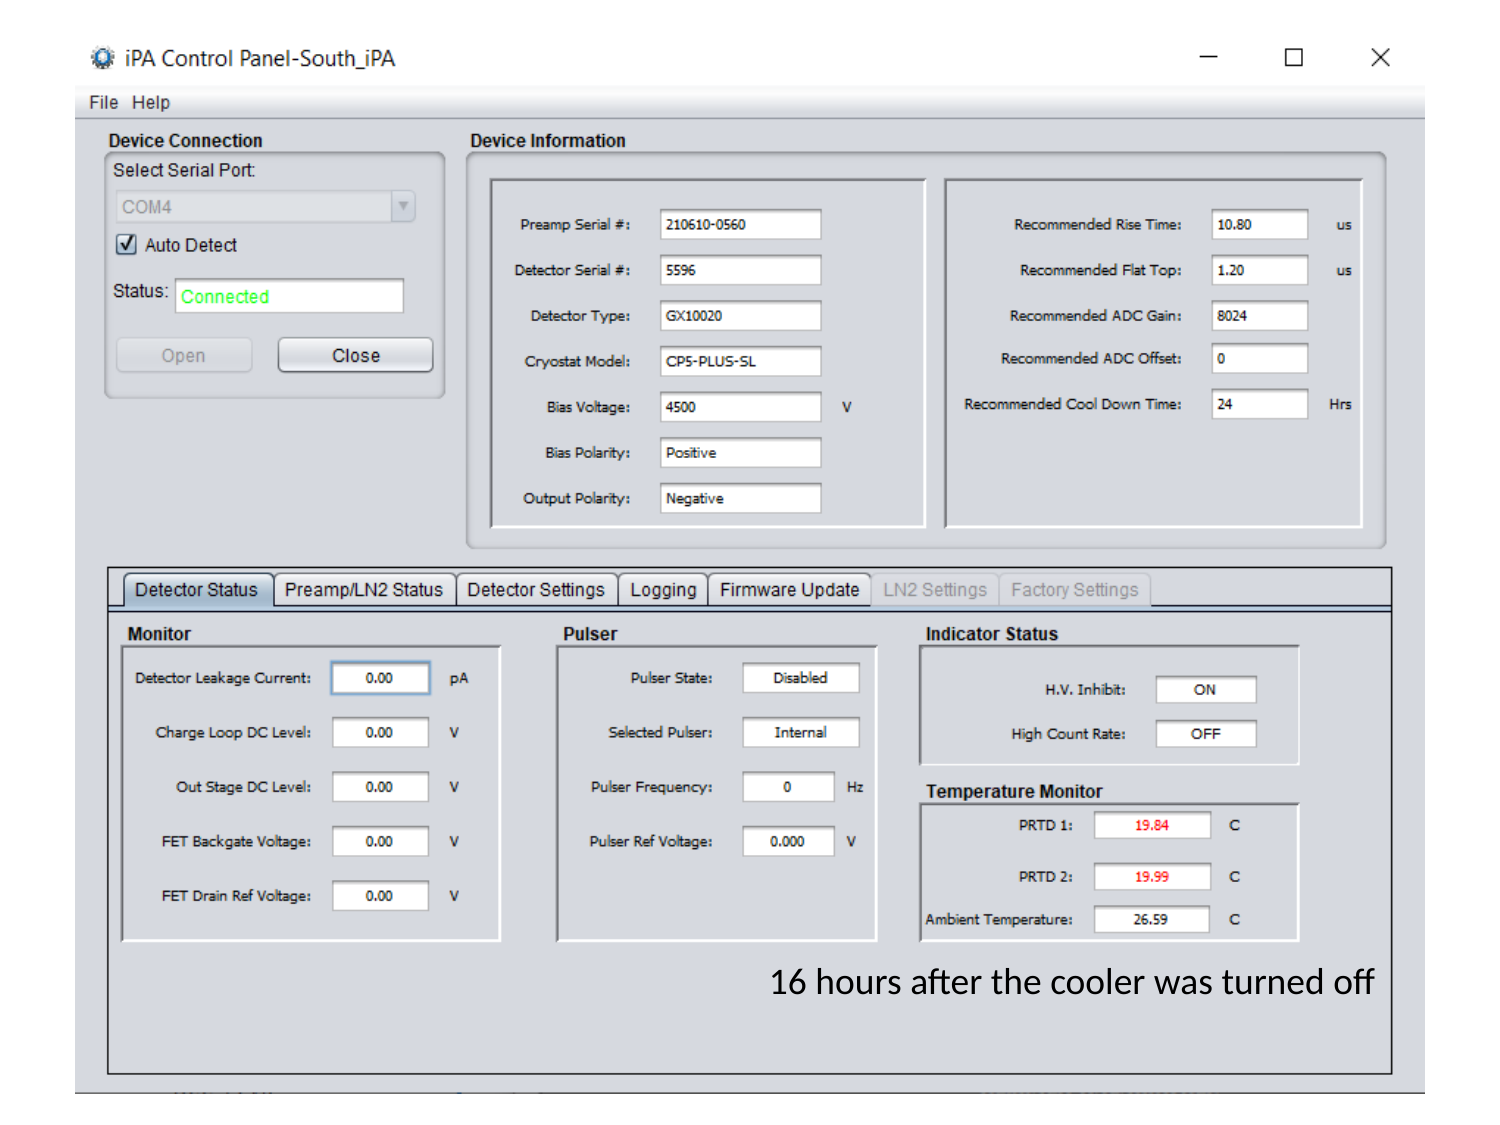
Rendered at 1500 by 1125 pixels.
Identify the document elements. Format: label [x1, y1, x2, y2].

picture [74, 31, 1425, 1094]
